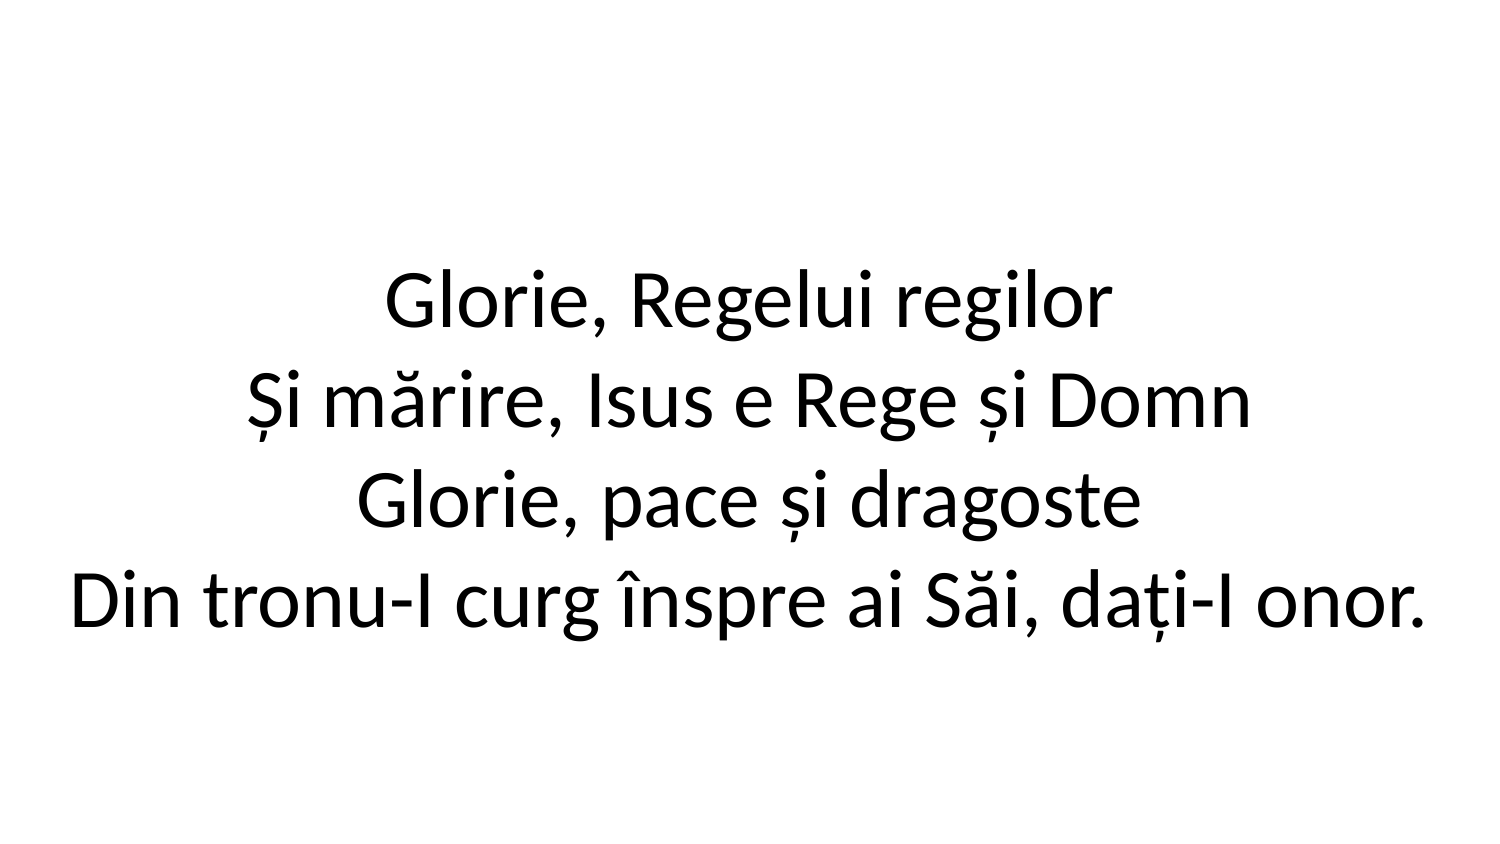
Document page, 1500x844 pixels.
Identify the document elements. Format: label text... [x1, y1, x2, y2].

text_box Glorie, Regelui regilor Și mărire, Isus e Rege și Domn Glorie, pace și dragoste Din tronu-I curg înspre ai Săi, dați-I onor. [54, 192, 1445, 652]
